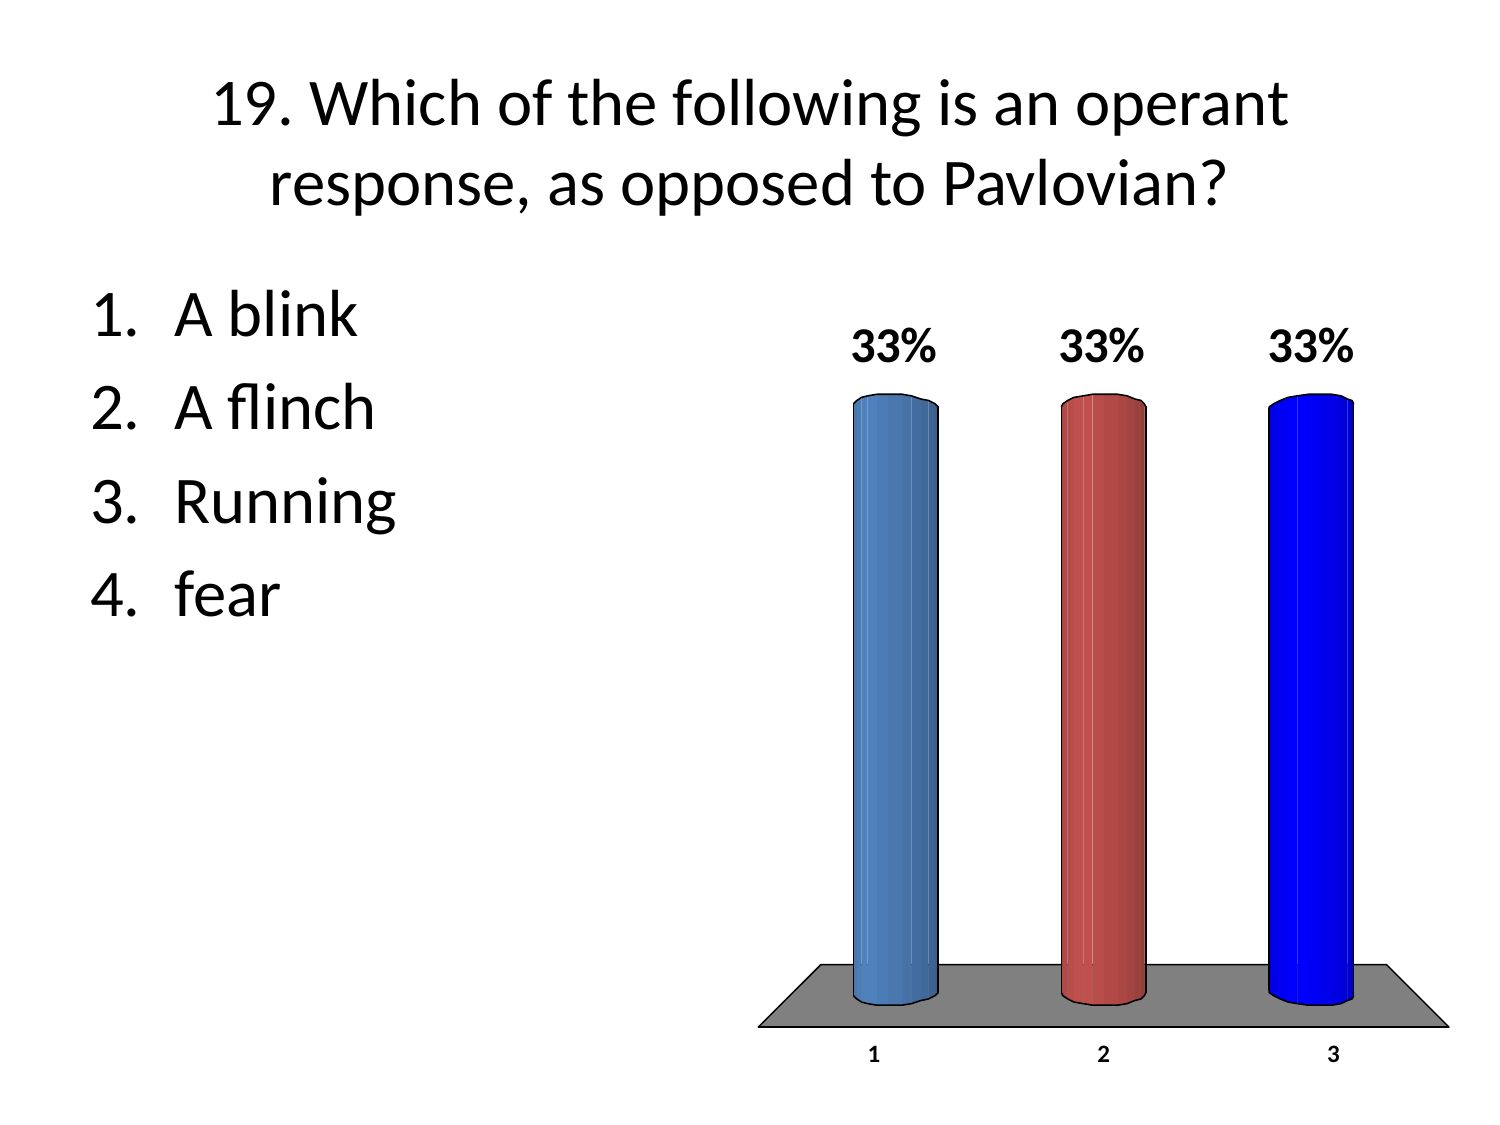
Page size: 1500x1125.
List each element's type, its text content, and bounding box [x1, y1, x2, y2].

title 19. Which of the following is an operant response, as opposed to Pavlovian? [75, 45, 1425, 233]
list A blink A flinch Running fear [75, 262, 750, 1005]
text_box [739, 270, 1490, 1115]
